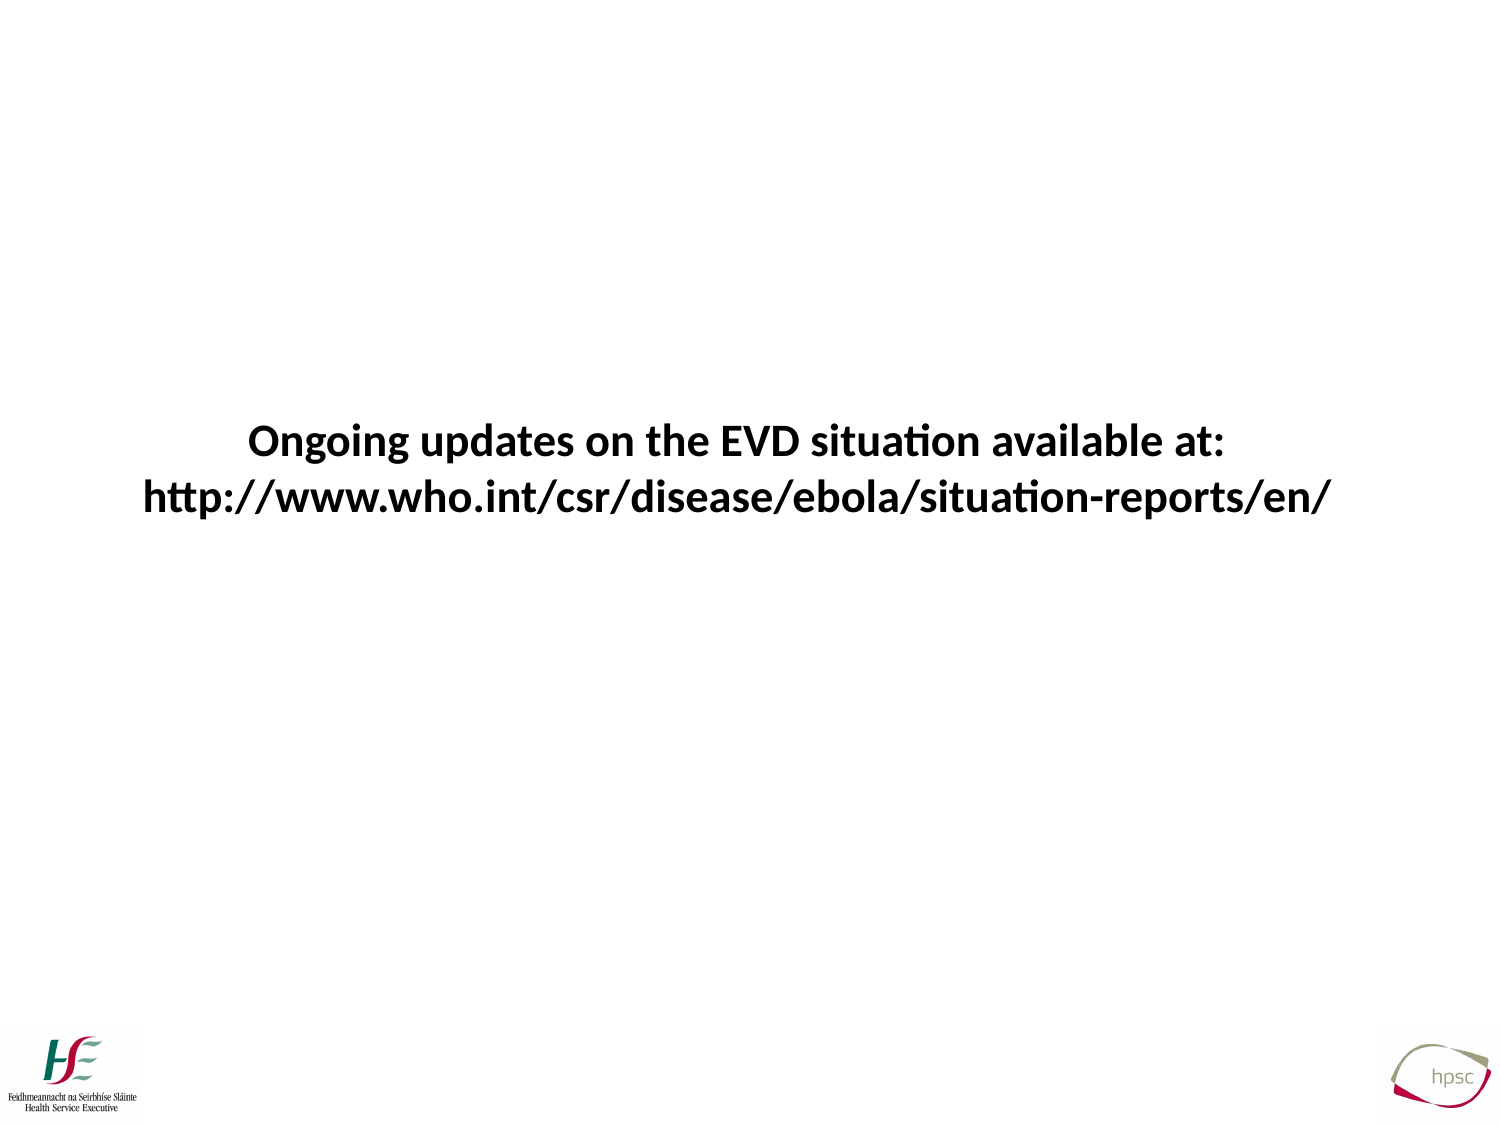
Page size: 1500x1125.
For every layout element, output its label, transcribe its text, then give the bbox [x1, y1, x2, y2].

title Ongoing updates on the EVD situation available at: http://www.who.int/csr/disease/ebola/situation-reports/en/ [62, 399, 1413, 588]
picture [0, 1029, 142, 1125]
picture [1381, 1027, 1500, 1125]
